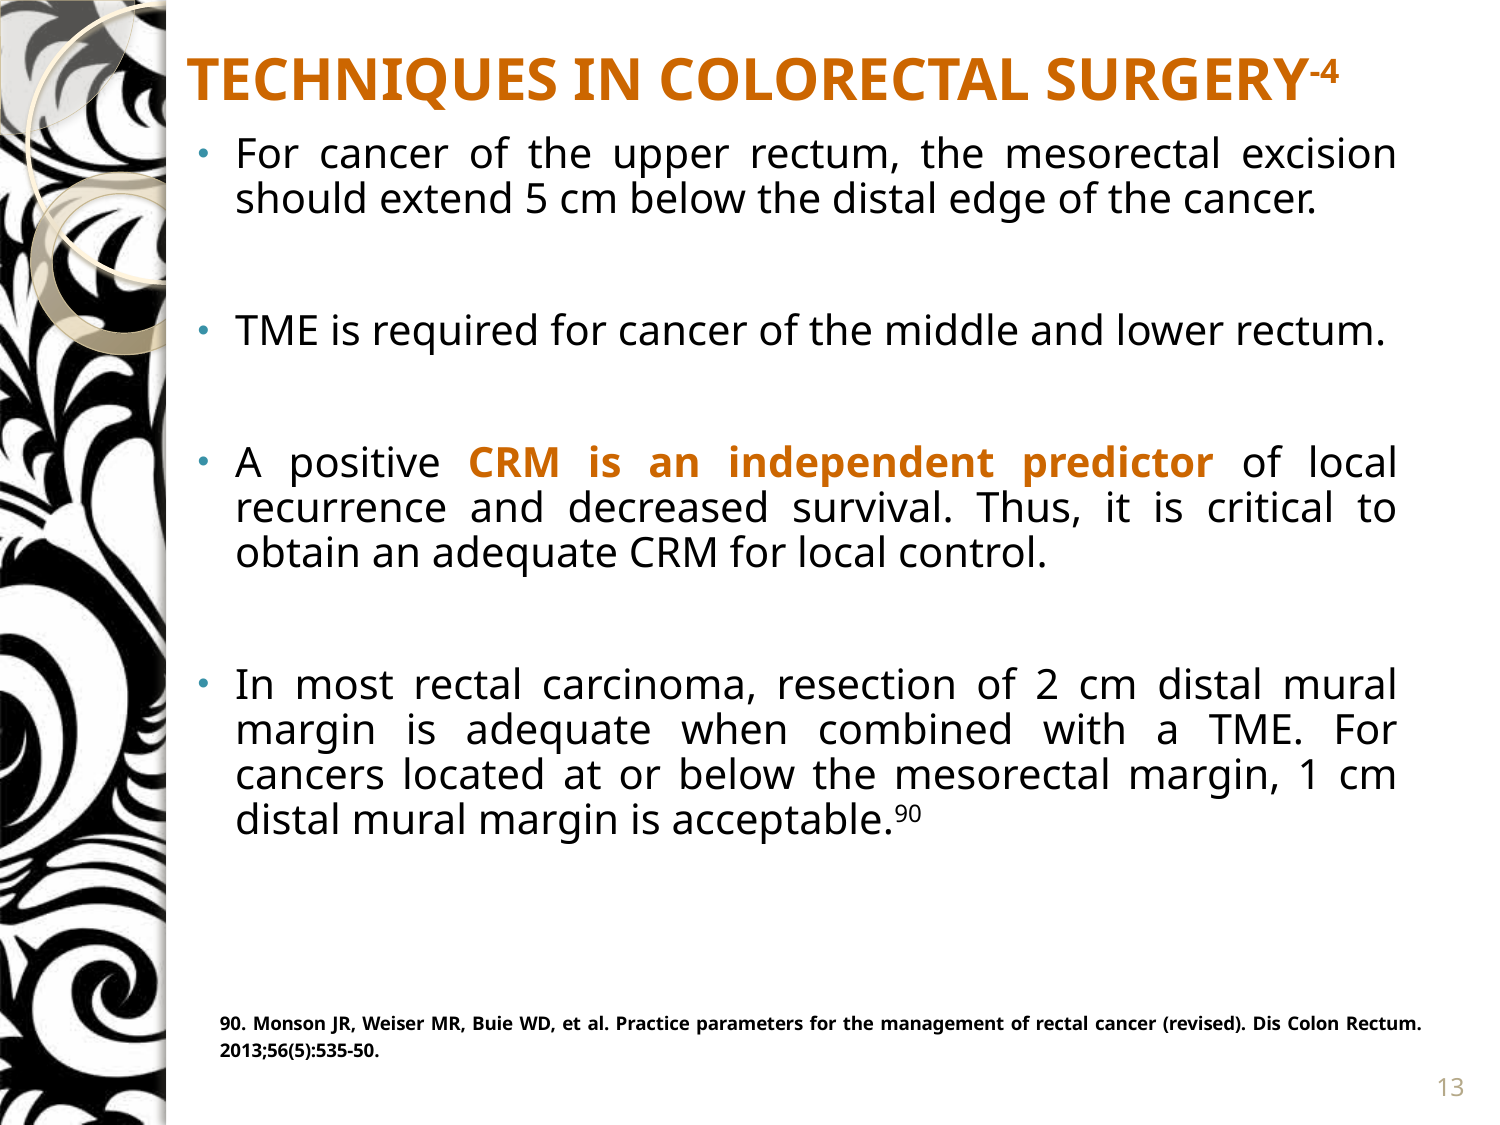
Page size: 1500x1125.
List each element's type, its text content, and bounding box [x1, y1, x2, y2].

picture [62, 195, 160, 280]
list For cancer of the upper rectum, the mesorectal excision should extend 5 cm below the distal edge of the cancer. TME is required for cancer of the middle and lower rectum. A positive CRM is an independent predictor of local recurrence and decreased survival. Thus, it is critical to obtain an adequate CRM for local control. In most rectal carcinoma, resection of 2 cm distal mural margin is adequate when combined with a TME. For cancers located at or below the mesorectal margin, 1 cm distal mural margin is acceptable.90 [183, 125, 1413, 913]
title TECHNIQUES IN COLORECTAL SURGERY-4 [171, 0, 1402, 172]
slide_number 13 [1413, 1034, 1488, 1113]
picture [32, 13, 160, 207]
picture [136, 0, 164, 4]
picture [53, 241, 160, 332]
text_box 90. Monson JR, Weiser MR, Buie WD, et al. Practice parameters for the management of rectal cancer (revised). Dis Colon Rectum. 2013;56(5):535-50. [204, 999, 1436, 1069]
picture [0, 134, 166, 1125]
